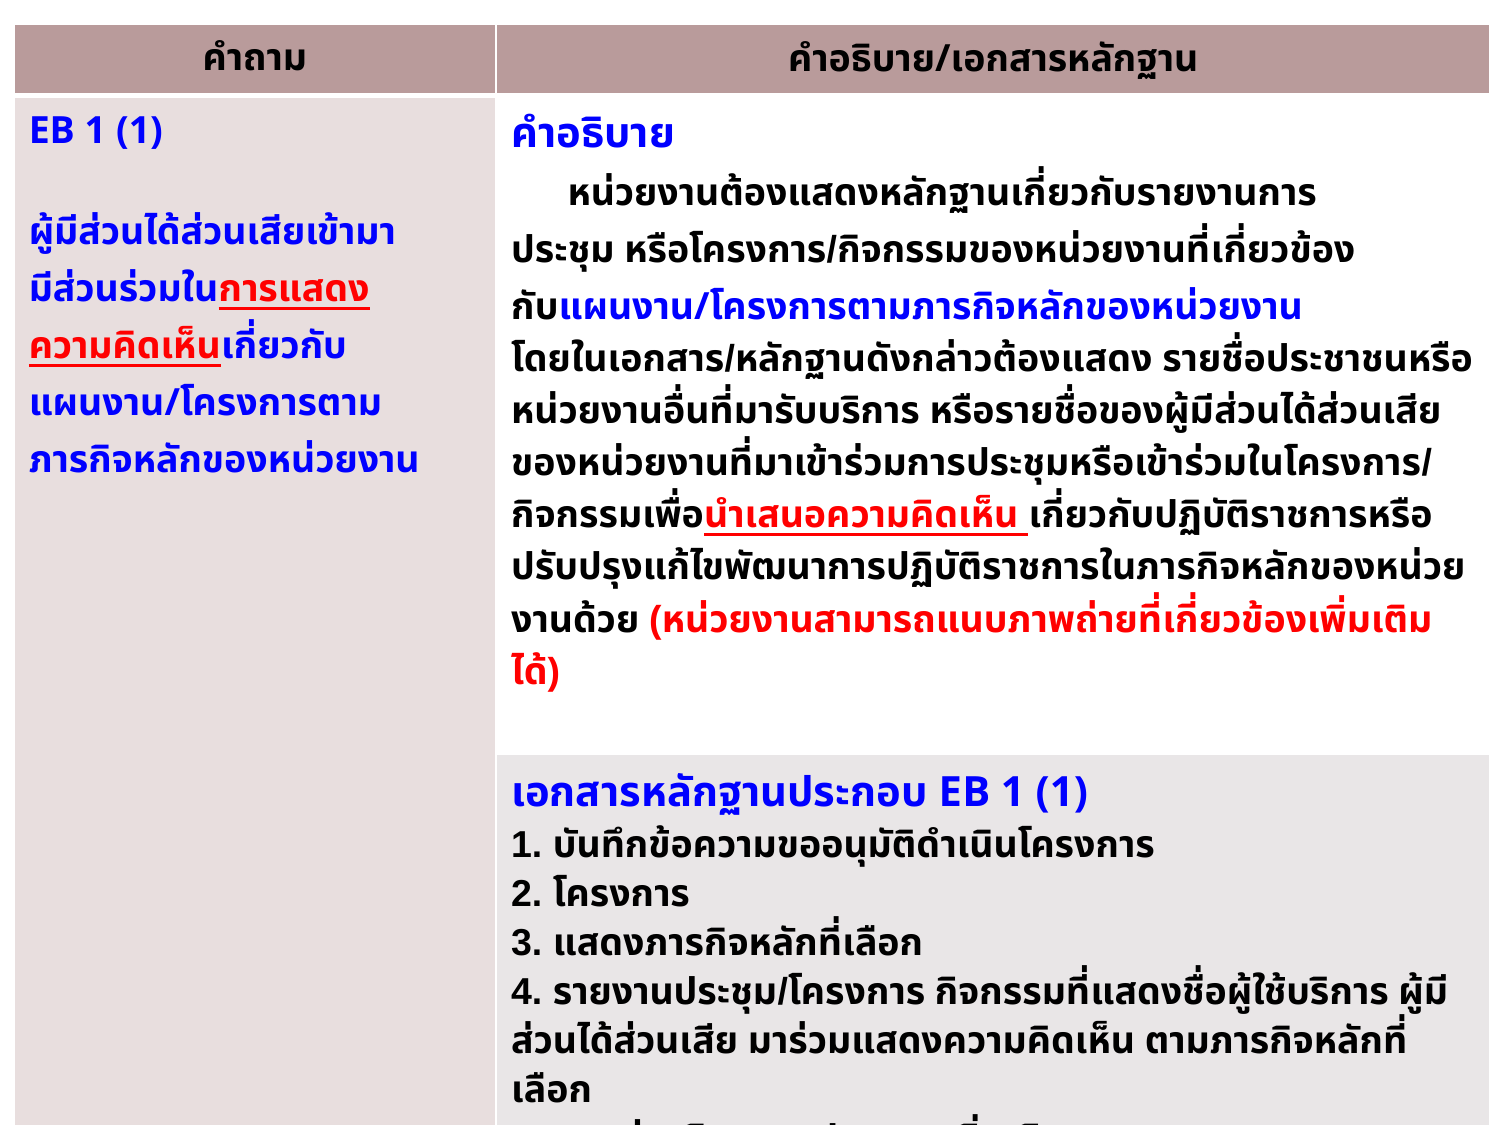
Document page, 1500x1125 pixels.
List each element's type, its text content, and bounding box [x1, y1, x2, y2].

table_cell เอกสารหลักฐานประกอบ EB 1 (1) 1. บันทึกข้อความขออนุมัติดำเนินโครงการ 2. โครงการ 3. แสดงภารกิจหลักที่เลือก 4. รายงานประชุม/โครงการ กิจกรรมที่แสดงชื่อผู้ใช้บริการ ผู้มีส่วนได้ส่วนเสีย มาร่วมแสดงความคิดเห็น ตามภารกิจหลักที่เลือก 5. ภาพถ่ายกิจกรรมประกอบเพิ่มเติม [497, 755, 1489, 1125]
table_header คำถาม [15, 25, 495, 93]
table_cell คำอธิบาย หน่วยงานต้องแสดงหลักฐานเกี่ยวกับรายงานการ ประชุม หรือโครงการ/กิจกรรมของหน่วยงานที่เกี่ยวข้อง กับแผนงาน/โครงการตามภารกิจหลักของหน่วยงาน โดยในเอกสาร/หลักฐานดังกล่าวต้องแสดง รายชื่อประชาชนหรือหน่วยงานอื่นที่มารับบริการ หรือรายชื่อของผู้มีส่วนได้ส่วนเสียของหน่วยงานที่มาเข้าร่วมการประชุมหรือเข้าร่วมในโครงการ/กิจกรรมเพื่อนำเสนอความคิดเห็น เกี่ยวกับปฏิบัติราชการหรือปรับปรุงแก้ไขพัฒนาการปฏิบัติราชการในภารกิจหลักของหน่วยงานด้วย (หน่วยงานสามารถแนบภาพถ่ายที่เกี่ยวข้องเพิ่มเติมได้) [497, 98, 1489, 753]
table_header คำอธิบาย/เอกสารหลักฐาน [497, 25, 1489, 93]
table_cell EB 1 (1) ผู้มีส่วนได้ส่วนเสียเข้ามา มีส่วนร่วมในการแสดง ความคิดเห็นเกี่ยวกับ แผนงาน/โครงการตาม ภารกิจหลักของหน่วยงาน [15, 98, 495, 1125]
